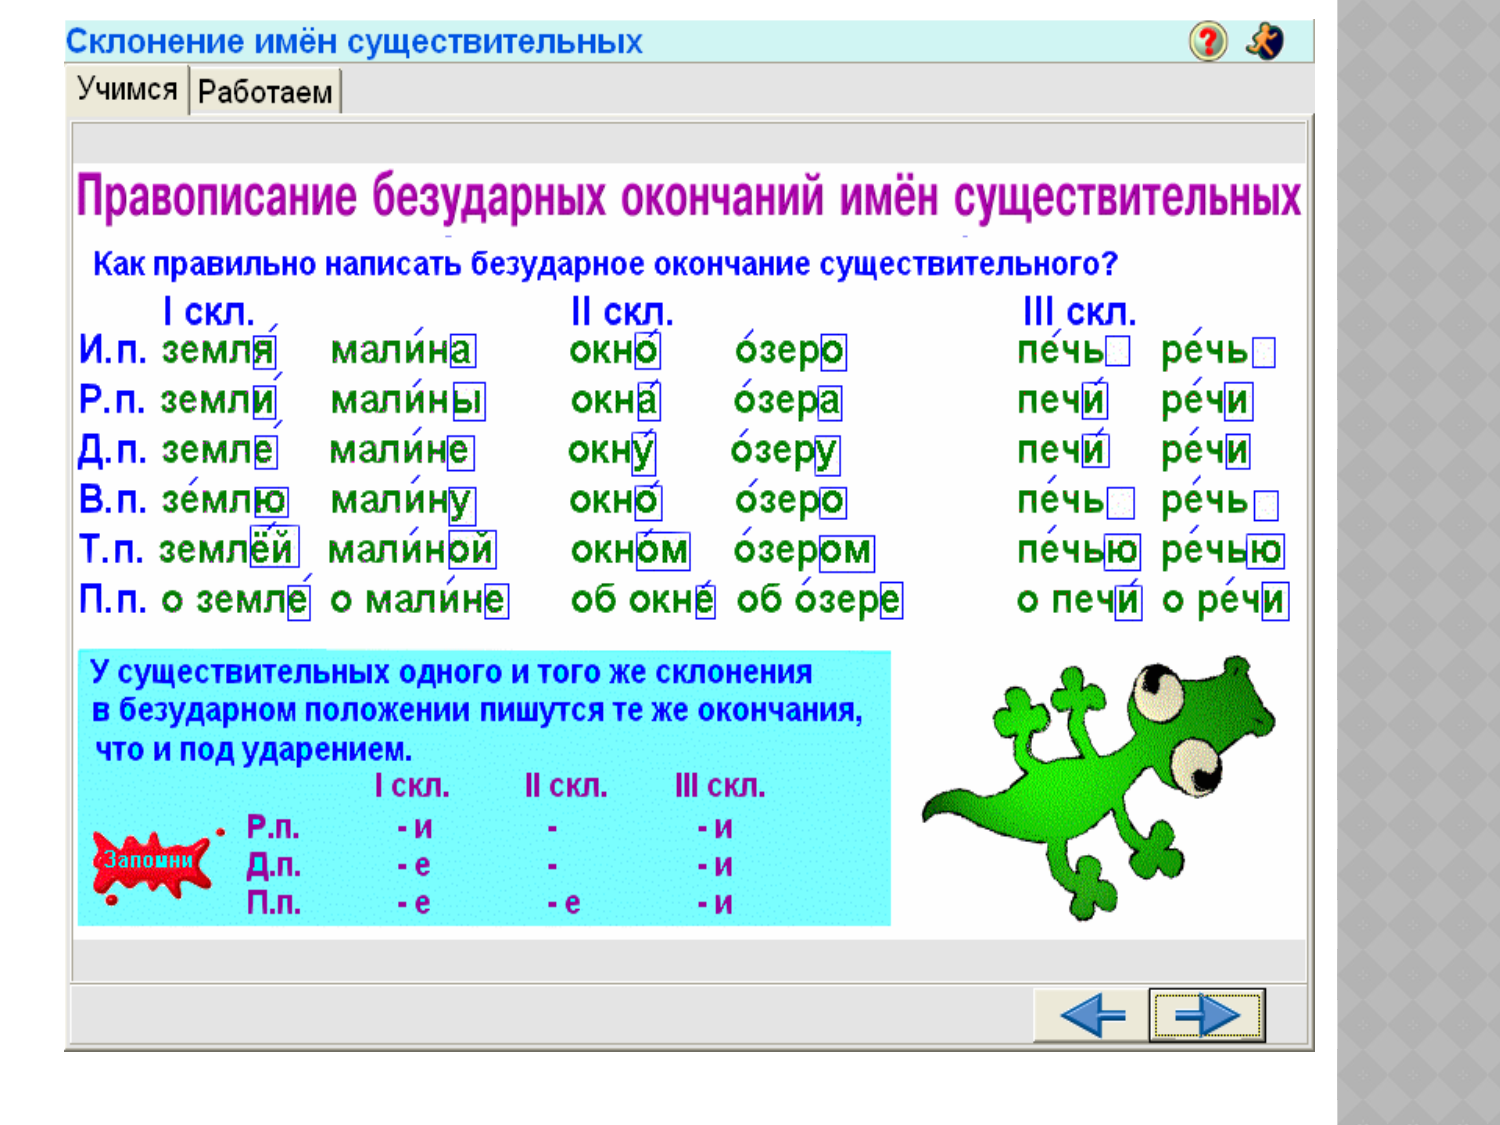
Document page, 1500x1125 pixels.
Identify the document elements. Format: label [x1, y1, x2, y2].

picture [64, 18, 1316, 1052]
